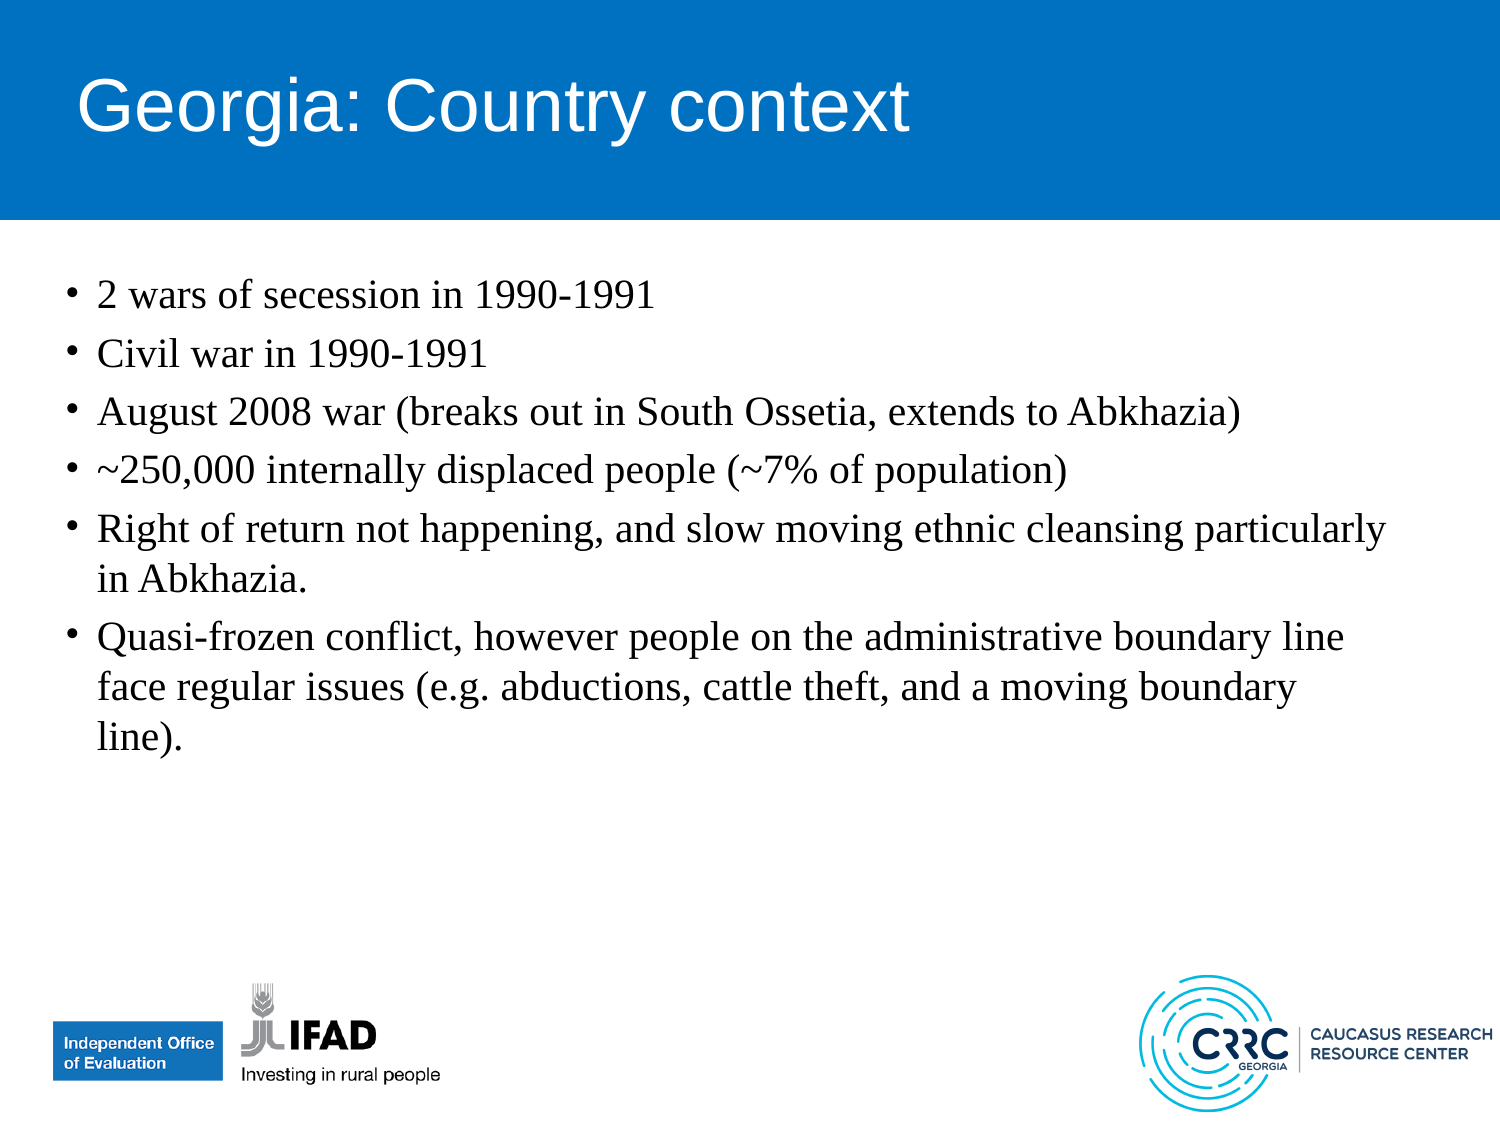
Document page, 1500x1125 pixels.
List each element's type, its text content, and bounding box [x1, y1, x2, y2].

list Georgia: Country context [76, 30, 1412, 173]
picture [53, 980, 443, 1089]
list 2 wars of secession in 1990-1991 Civil war in 1990-1991 August 2008 war (breaks out in South Ossetia, extends to Abkhazia) ~250,000 internally displaced people (~7% of population) Right of return not happening, and slow moving ethnic cleansing particularly in Abkhazia. Quasi-frozen conflict, however people on the administrative boundary line face regular issues (e.g. abductions, cattle theft, and a moving boundary line). [64, 267, 1388, 998]
picture [1125, 962, 1500, 1125]
